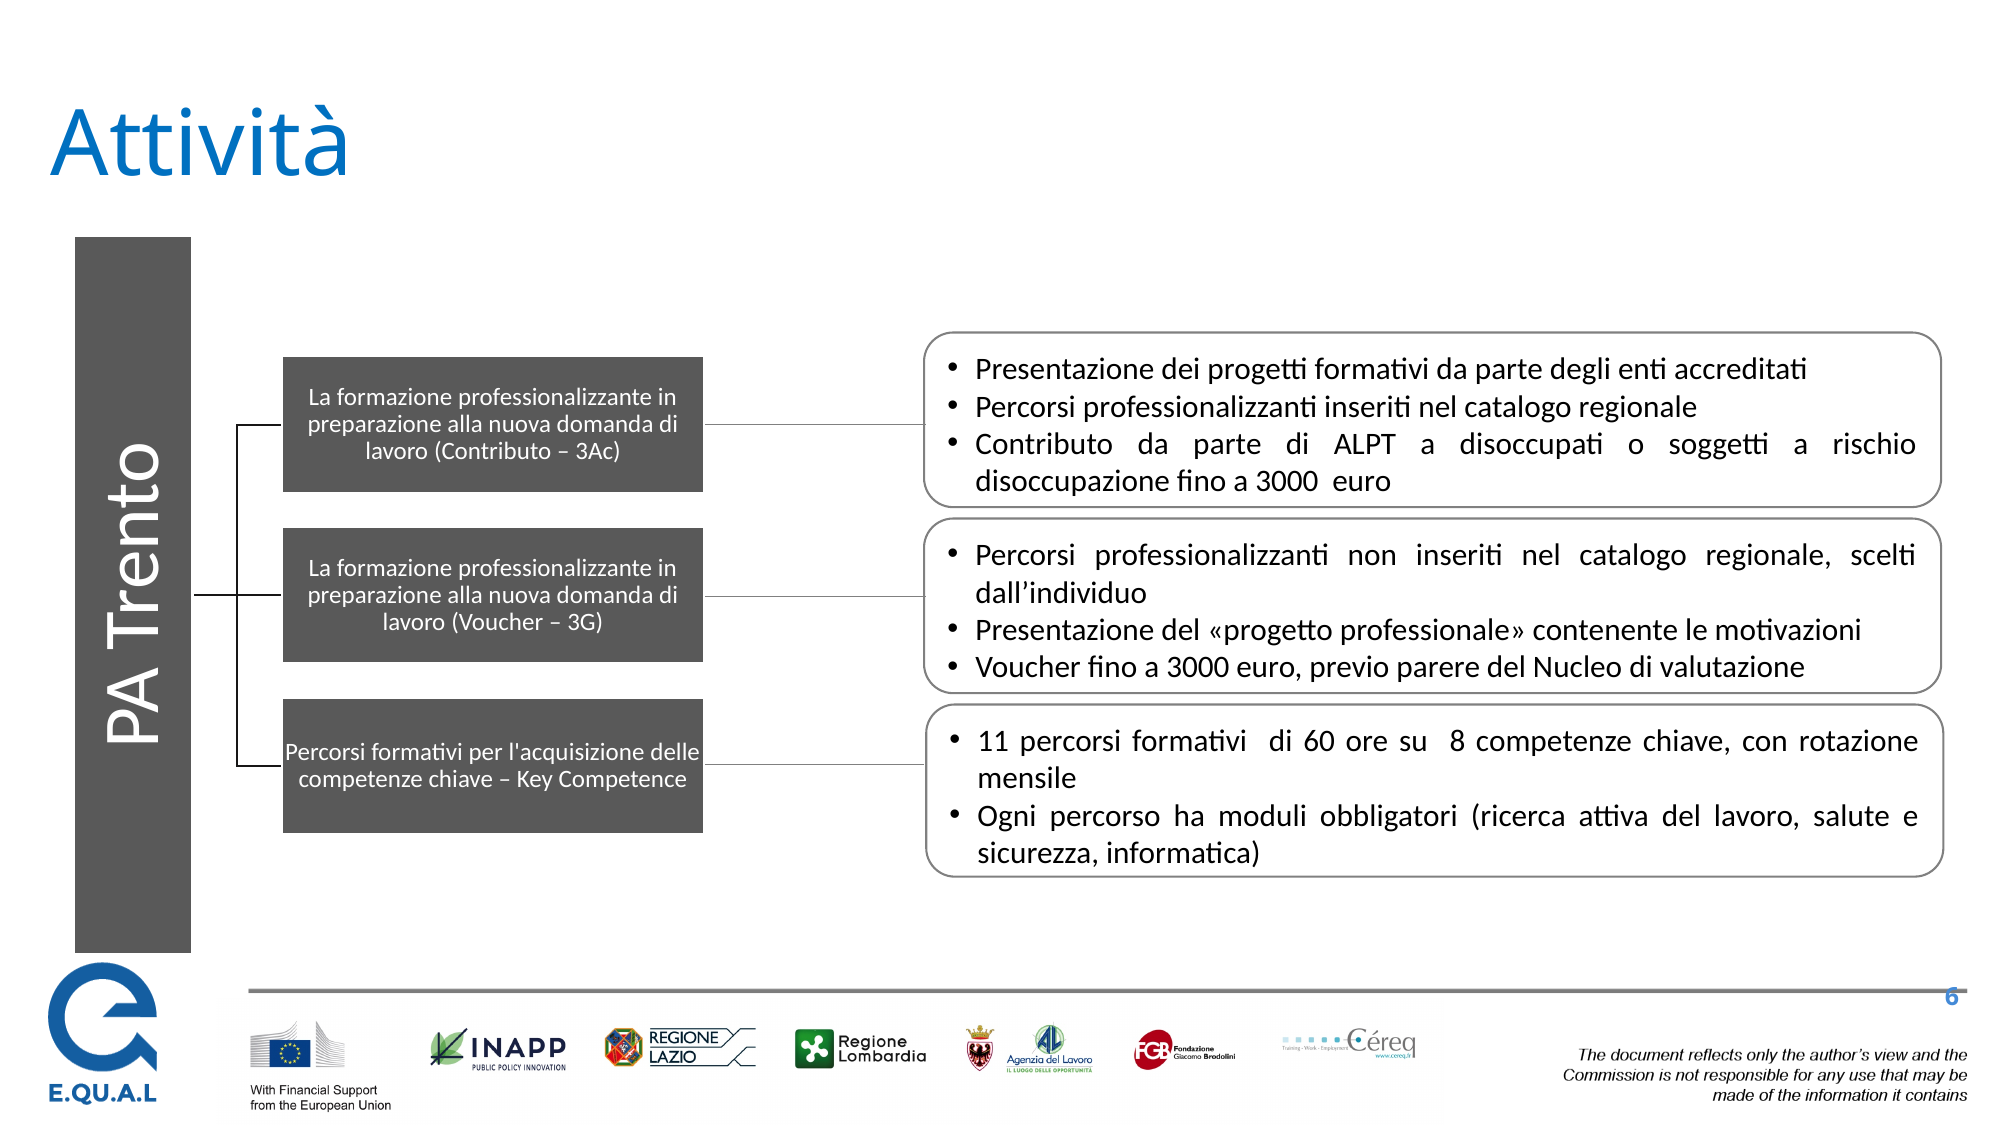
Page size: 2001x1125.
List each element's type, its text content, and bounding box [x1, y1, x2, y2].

text_box 11 percorsi formativi di 60 ore su 8 competenze chiave, con rotazione mensile Ogni percorso ha moduli obbligatori (ricerca attiva del lavoro, salute e sicurezza, informatica) [925, 703, 1945, 878]
picture [0, 943, 2000, 1125]
title Attività [35, 37, 1818, 255]
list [0, 236, 779, 955]
text_box Presentazione dei progetti formativi da parte degli enti accreditati Percorsi professionalizzanti inseriti nel catalogo regionale Contributo da parte di ALPT a disoccupati o soggetti a rischio disoccupazione fino a 3000 euro [923, 331, 1943, 509]
text_box Percorsi professionalizzanti non inseriti nel catalogo regionale, scelti dall’individuo Presentazione del «progetto professionale» contenente le motivazioni Voucher fino a 3000 euro, previo parere del Nucleo di valutazione [923, 517, 1943, 695]
